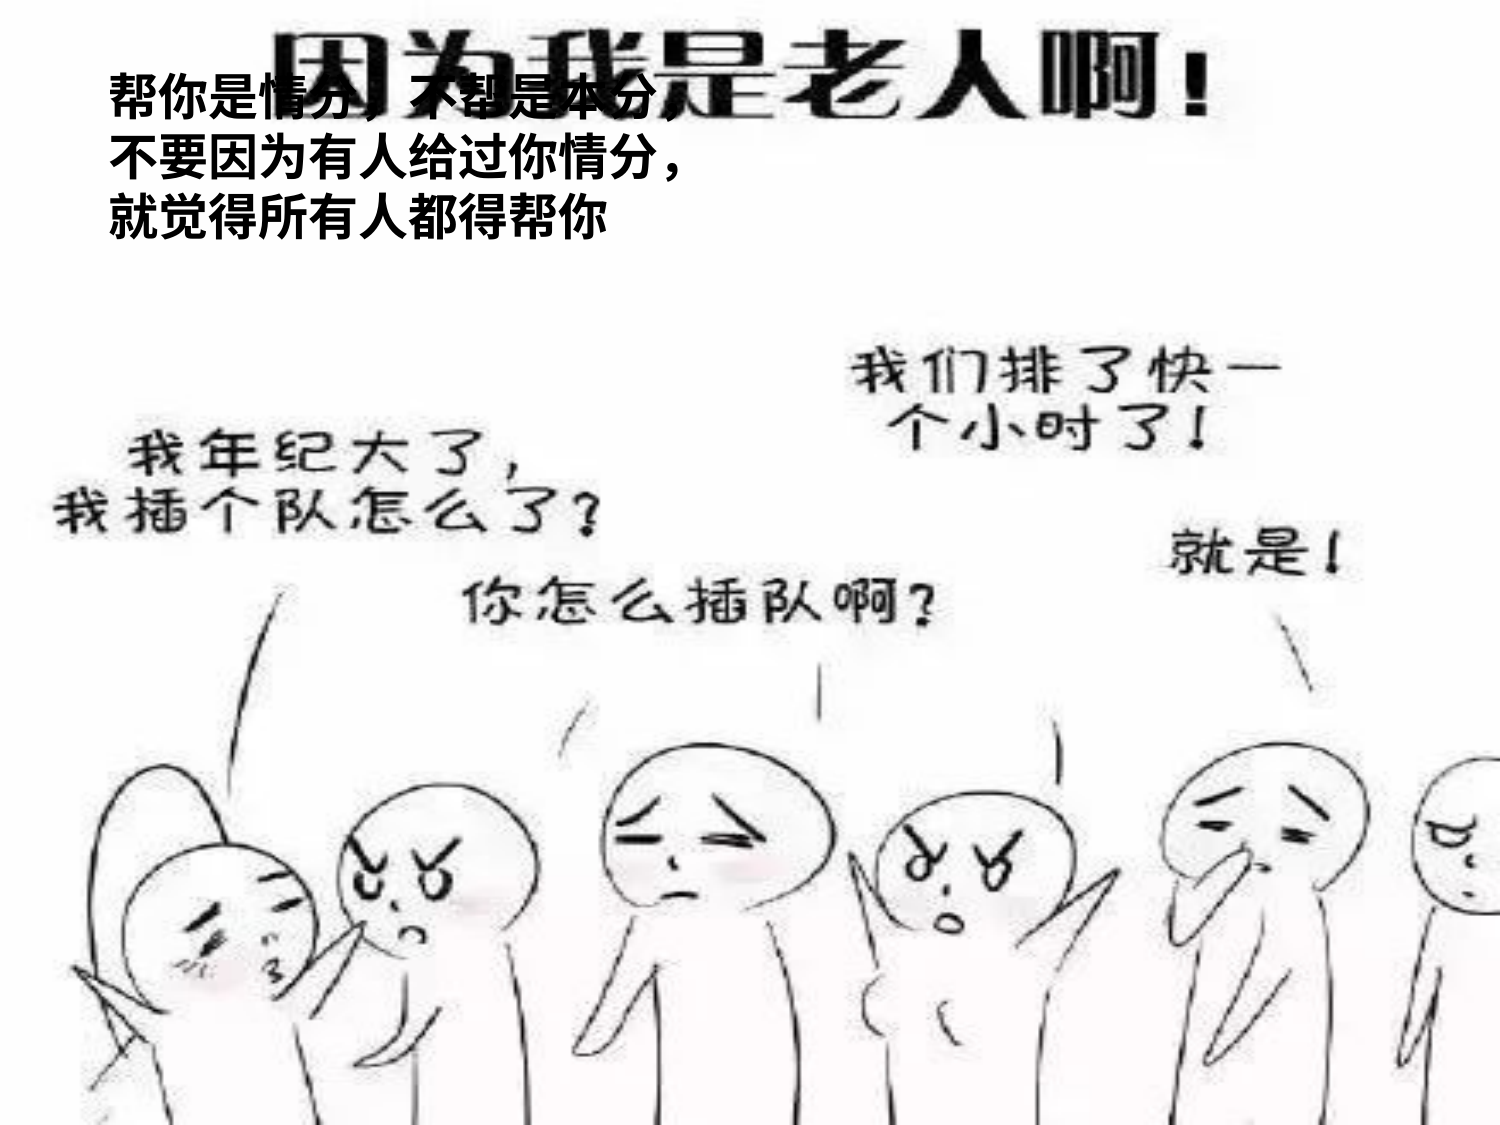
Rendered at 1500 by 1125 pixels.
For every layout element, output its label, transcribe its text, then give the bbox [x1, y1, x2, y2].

text_box 帮你是情分，不帮是本分，不要因为有人给过你情分，就觉得所有人都得帮你 [93, 58, 727, 254]
picture [0, 0, 1500, 1125]
